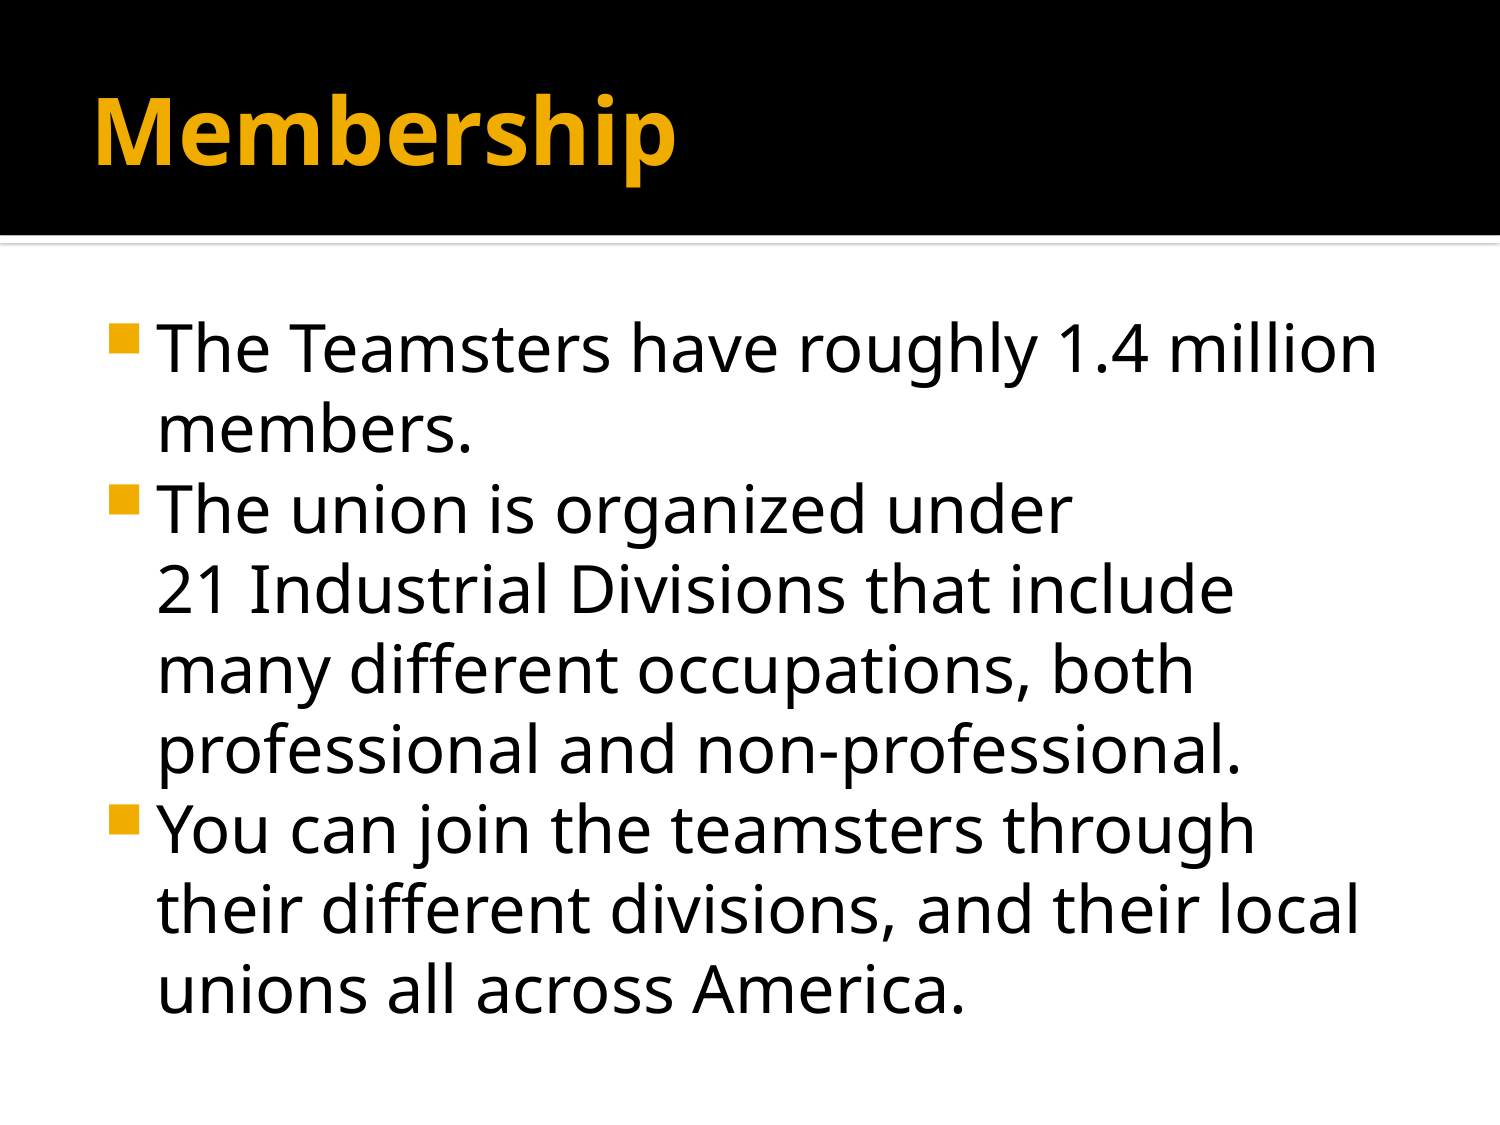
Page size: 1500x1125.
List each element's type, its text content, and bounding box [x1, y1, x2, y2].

list The Teamsters have roughly 1.4 million members. The union is organized under 21 Industrial Divisions that include many different occupations, both professional and non-professional. You can join the teamsters through their different divisions, and their local unions all across America. [75, 291, 1425, 1050]
title Membership [75, 25, 1425, 231]
